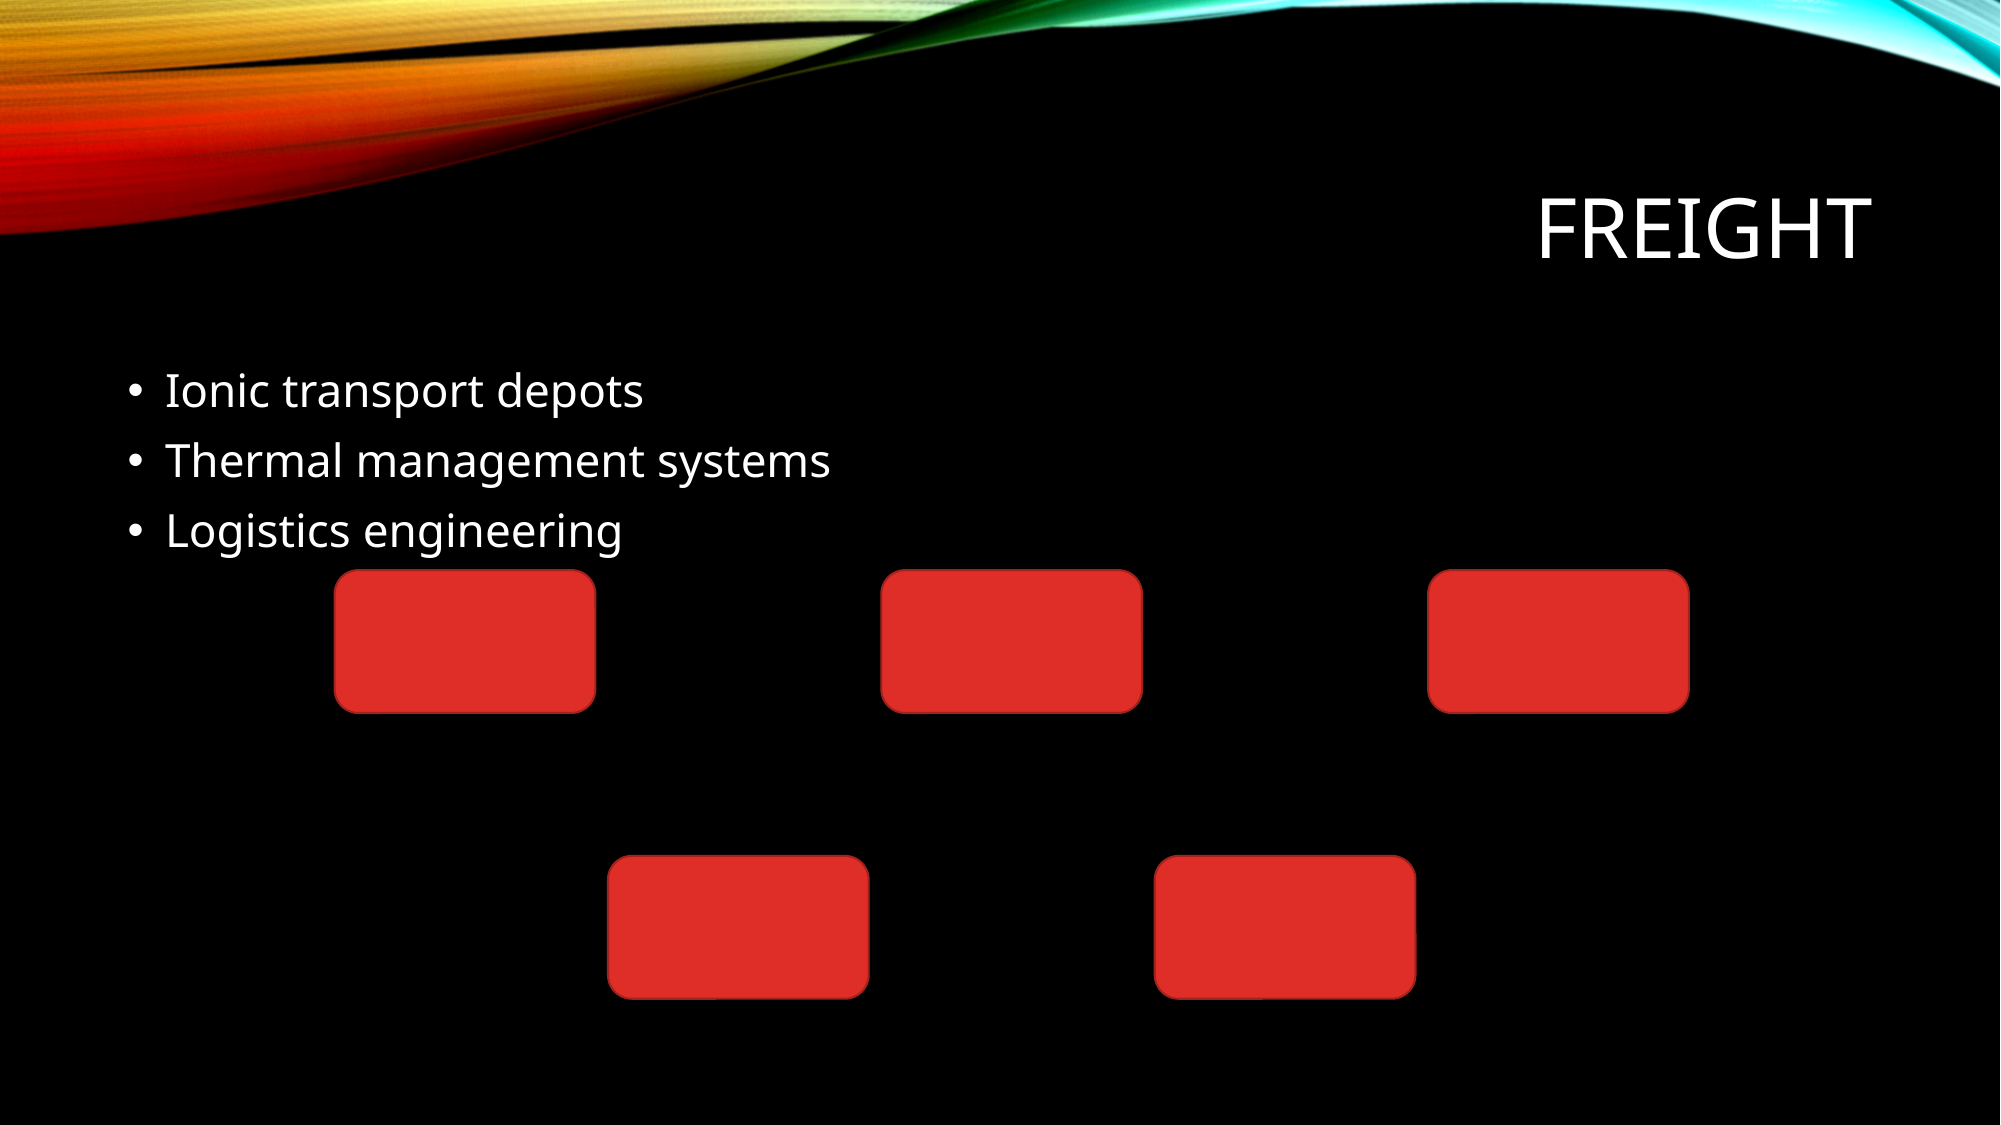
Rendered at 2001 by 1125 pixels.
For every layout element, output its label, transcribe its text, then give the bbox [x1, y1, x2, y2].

title freight [474, 125, 1888, 338]
text_box [880, 569, 1144, 715]
list Ionic transport depots Thermal management systems Logistics engineering [112, 360, 1888, 1021]
text_box [333, 569, 597, 715]
text_box [606, 854, 870, 1000]
picture [0, 0, 2000, 237]
text_box [1153, 854, 1417, 1000]
text_box [1427, 569, 1690, 715]
